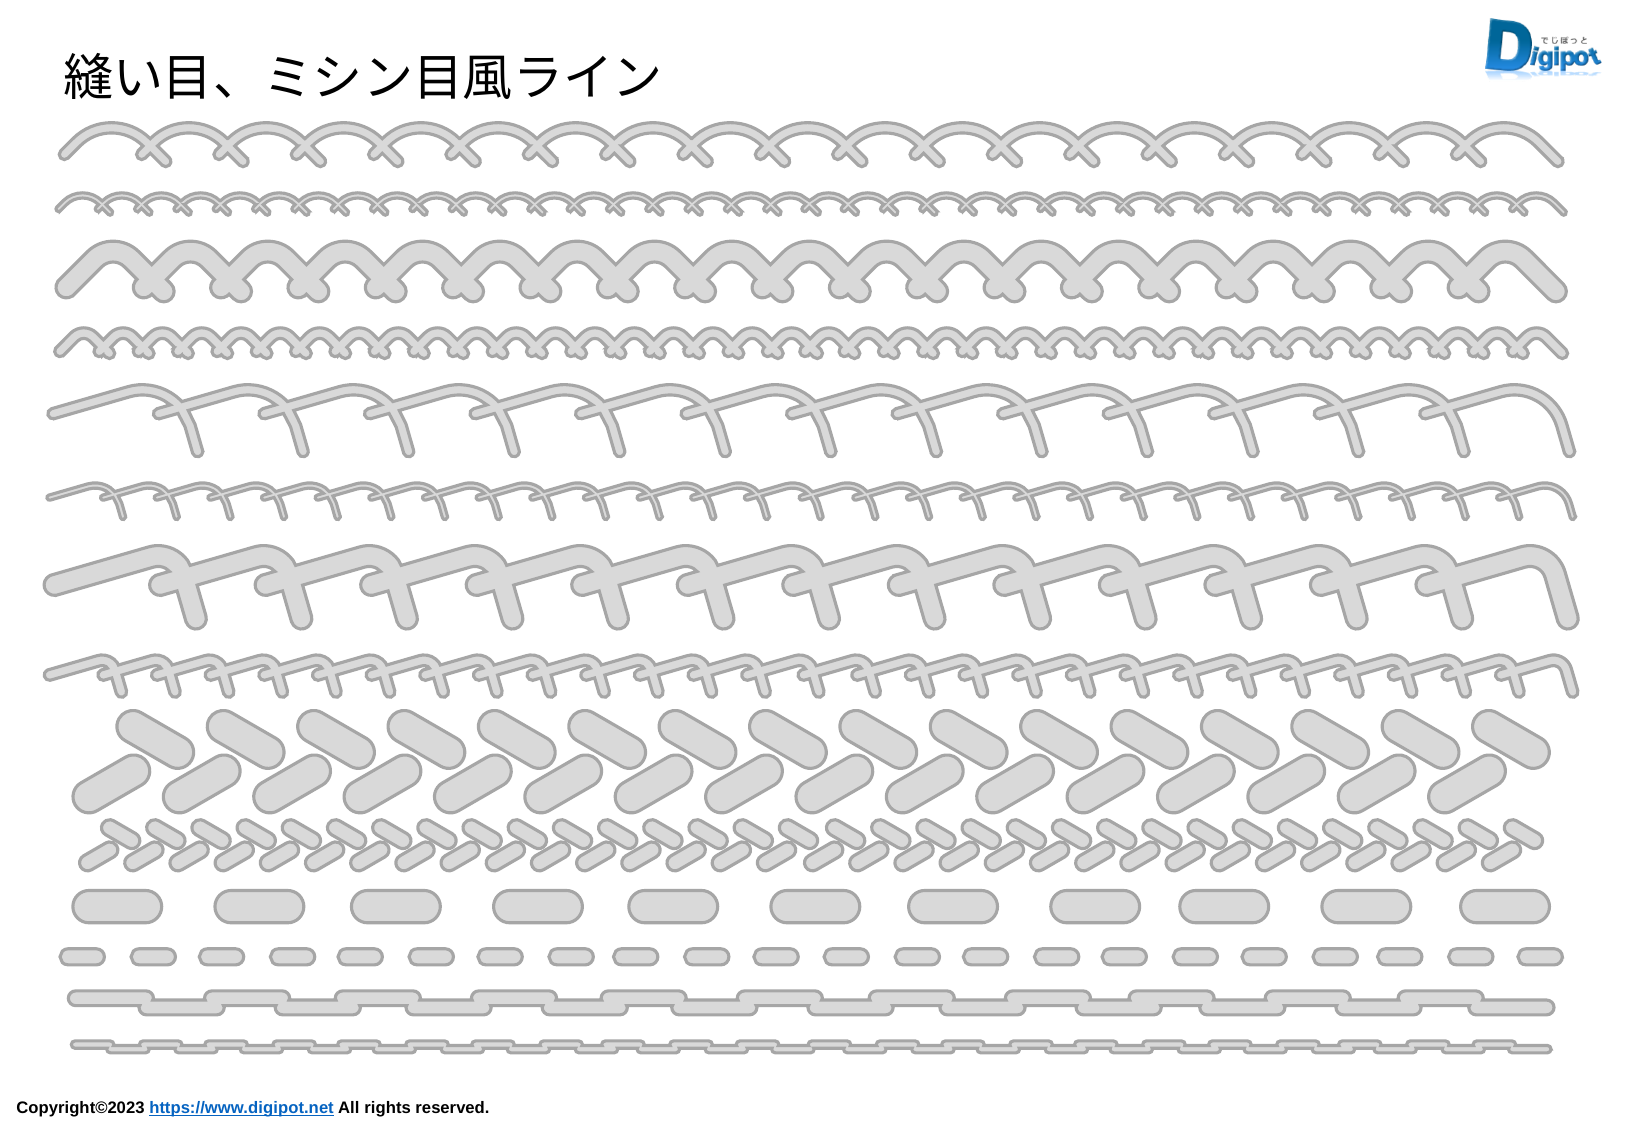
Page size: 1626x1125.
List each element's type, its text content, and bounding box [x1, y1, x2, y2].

text_box [198, 947, 245, 966]
text_box [206, 709, 286, 770]
text_box [1311, 947, 1359, 966]
text_box [907, 889, 999, 924]
text_box [336, 947, 384, 966]
text_box [567, 709, 647, 770]
text_box [269, 947, 316, 966]
text_box [547, 947, 595, 966]
text_box [492, 889, 584, 924]
text_box [43, 544, 1580, 631]
text_box [683, 947, 730, 966]
text_box [71, 889, 163, 924]
text_box [55, 240, 1568, 303]
text_box [658, 709, 737, 770]
text_box [1019, 709, 1099, 770]
text_box [407, 947, 455, 966]
text_box [1471, 709, 1551, 770]
text_box [1290, 709, 1370, 770]
text_box [1033, 947, 1080, 966]
text_box [53, 326, 1569, 360]
text_box [129, 947, 177, 966]
text_box [1459, 889, 1551, 924]
picture [1485, 18, 1602, 82]
text_box [1337, 754, 1417, 814]
text_box [1171, 947, 1219, 966]
text_box [477, 709, 557, 770]
text_box [1100, 947, 1148, 966]
text_box [893, 947, 941, 966]
text_box [1240, 947, 1288, 966]
text_box [752, 947, 800, 966]
text_box [748, 709, 828, 770]
text_box [614, 754, 694, 814]
text_box [1200, 709, 1280, 770]
text_box [162, 754, 242, 814]
text_box [58, 121, 1565, 168]
text_box [1156, 754, 1236, 814]
text_box [115, 709, 195, 770]
text_box [838, 709, 918, 770]
text_box [71, 754, 151, 814]
text_box [1516, 947, 1564, 966]
text_box [1110, 709, 1189, 770]
text_box [213, 889, 305, 924]
text_box [803, 818, 1544, 872]
text_box [929, 709, 1009, 770]
text_box [1447, 947, 1495, 966]
text_box [1320, 889, 1412, 924]
text_box [523, 754, 603, 814]
text_box [1381, 709, 1460, 770]
text_box [885, 754, 965, 814]
text_box [1178, 889, 1270, 924]
text_box [43, 653, 1579, 699]
text_box [794, 754, 874, 814]
text_box [1376, 947, 1423, 966]
text_box [58, 947, 106, 966]
text_box [1049, 889, 1141, 924]
text_box 縫い目、ミシン目風ライン [48, 38, 679, 113]
text_box [70, 1039, 1553, 1054]
text_box [433, 754, 513, 814]
text_box [476, 947, 524, 966]
text_box [975, 754, 1055, 814]
text_box [822, 947, 870, 966]
text_box [627, 889, 719, 924]
text_box [1066, 754, 1145, 814]
text_box [252, 754, 332, 814]
text_box [704, 754, 784, 814]
text_box [78, 818, 819, 872]
text_box [1427, 754, 1507, 814]
text_box [1246, 754, 1326, 814]
text_box [343, 754, 422, 814]
text_box [67, 989, 1556, 1016]
text_box [46, 383, 1576, 458]
text_box [612, 947, 659, 966]
text_box [45, 481, 1577, 521]
text_box [350, 889, 442, 924]
text_box [769, 889, 861, 924]
text_box [54, 191, 1568, 217]
text_box [296, 709, 376, 770]
text_box [962, 947, 1009, 966]
text_box [387, 709, 466, 770]
